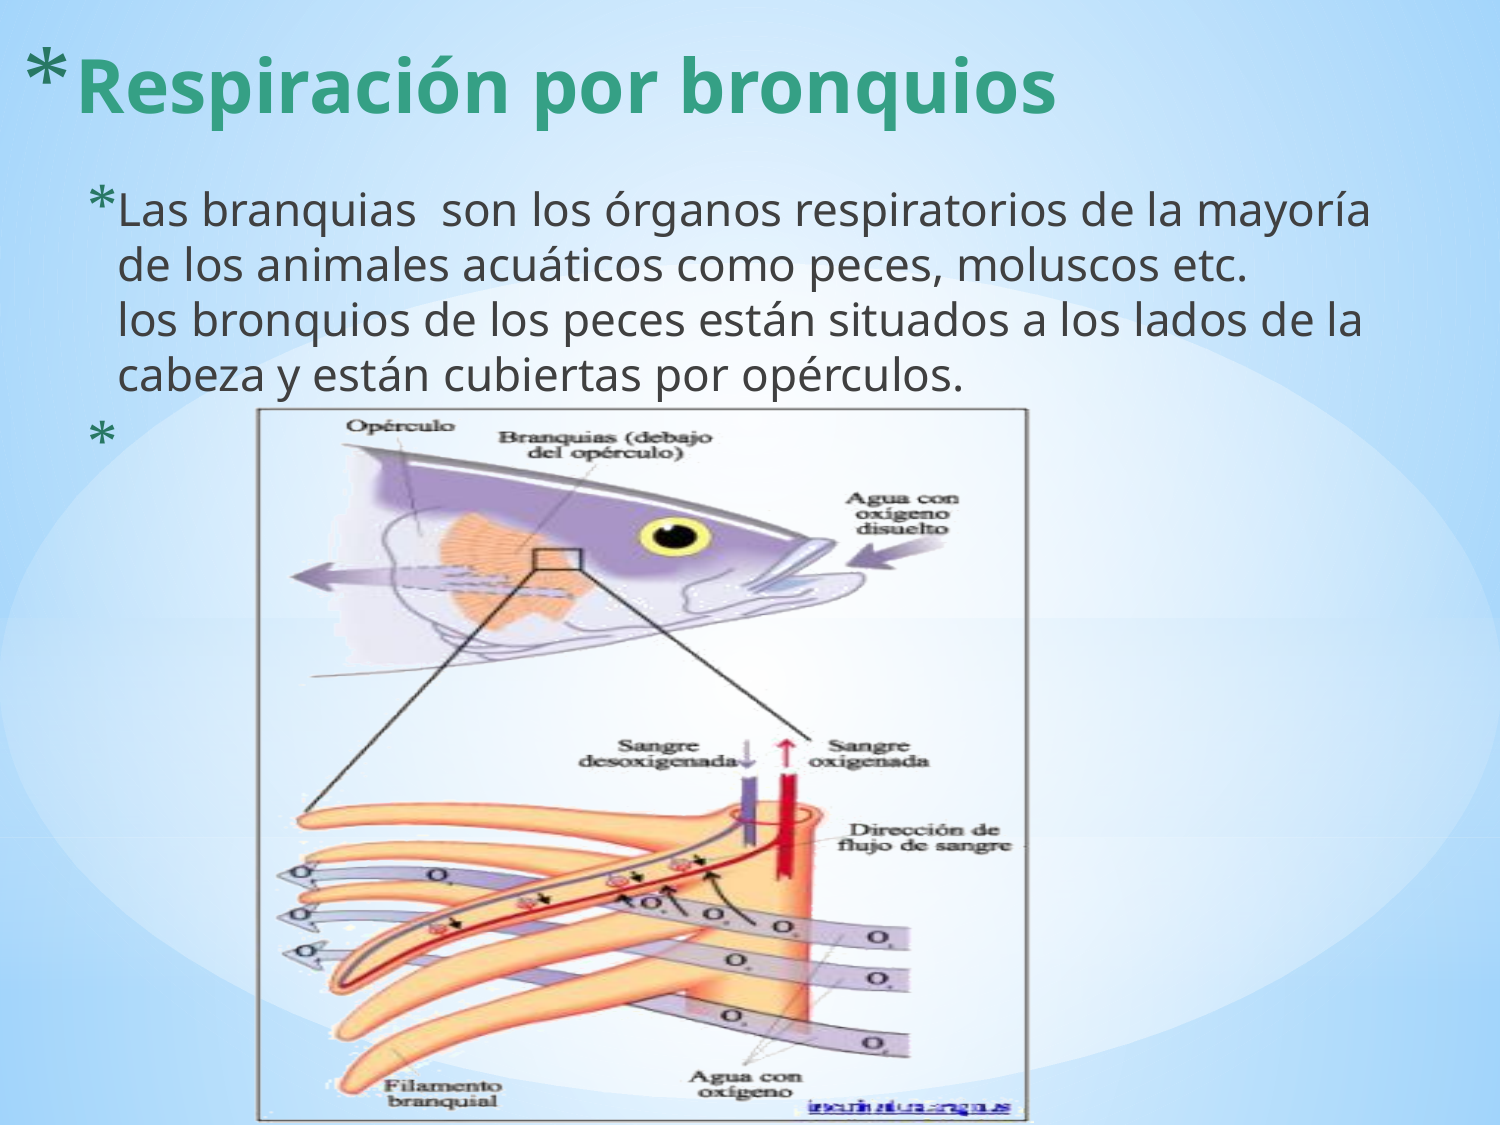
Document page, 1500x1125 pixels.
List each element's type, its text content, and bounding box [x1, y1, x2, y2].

picture [253, 405, 1034, 1123]
title Respiración por bronquios [5, 30, 1074, 219]
list Las branquias son los órganos respiratorios de la mayoría de los animales acuáticos como peces, moluscos etc. los bronquios de los peces están situados a los lados de la cabeza y están cubiertas por opérculos. [64, 172, 1424, 988]
